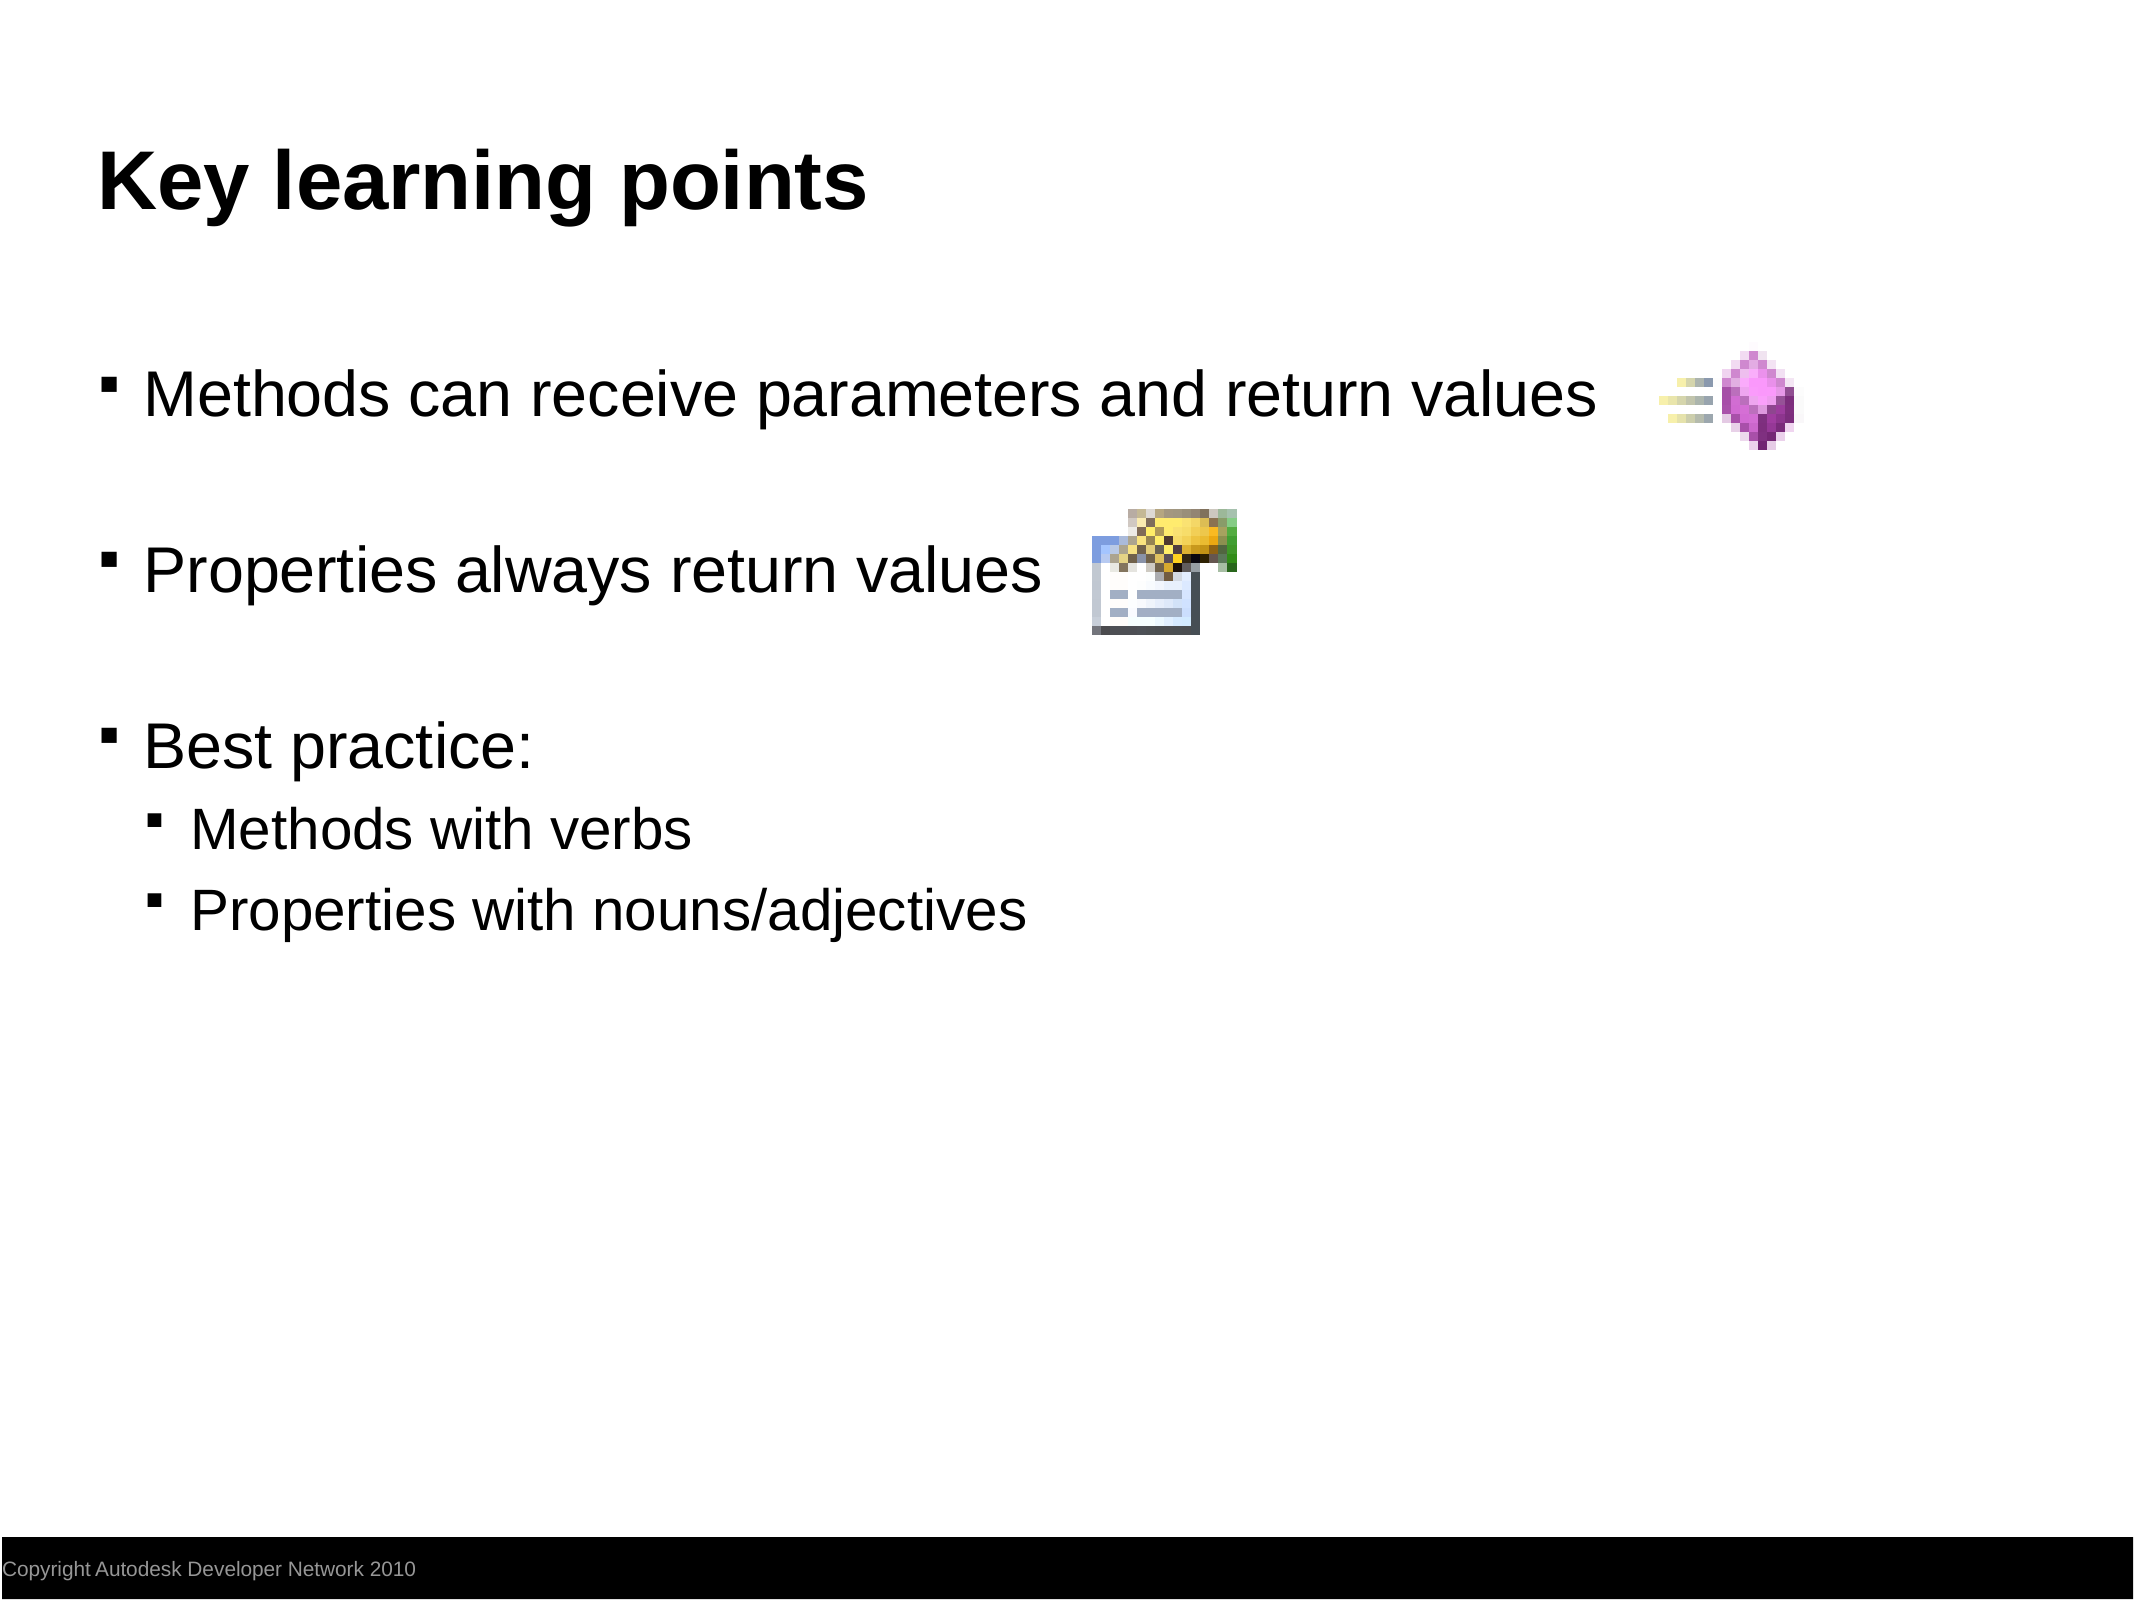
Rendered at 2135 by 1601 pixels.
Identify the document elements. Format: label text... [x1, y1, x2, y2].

picture [1083, 499, 1237, 635]
title Key learning points [96, 59, 2028, 293]
picture [1650, 333, 1804, 468]
list Methods can receive parameters and return values Properties always return values Best practice: Methods with verbs Properties with nouns/adjectives [96, 351, 2028, 1452]
